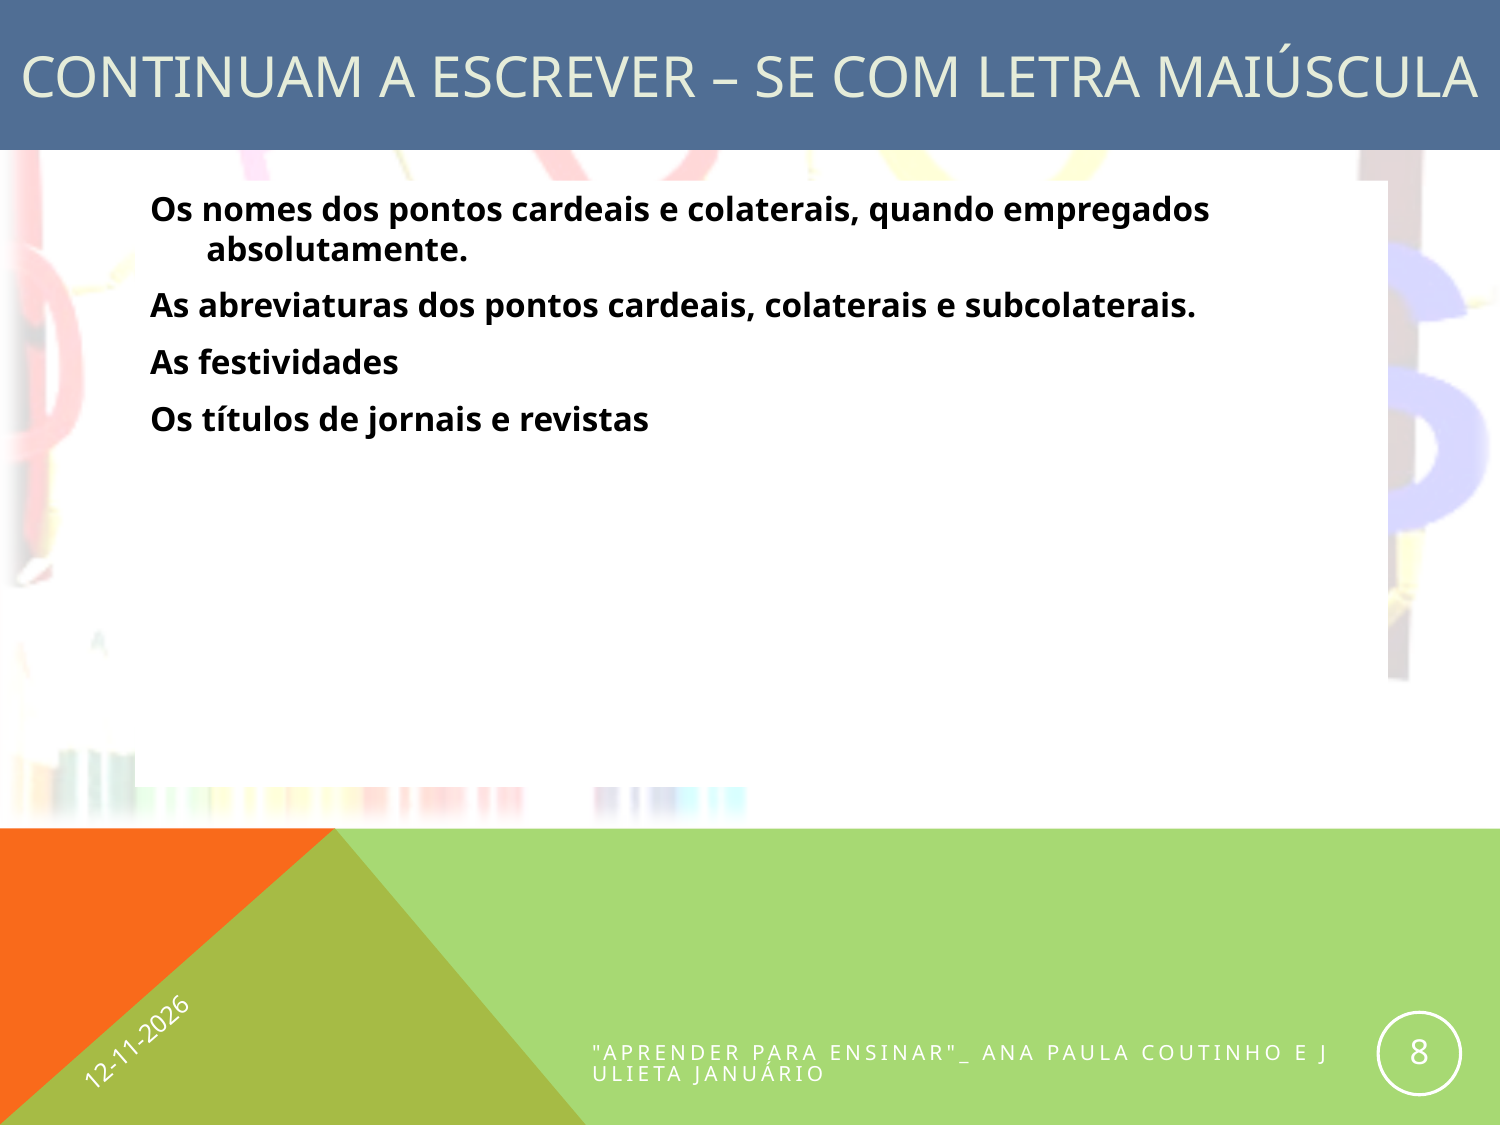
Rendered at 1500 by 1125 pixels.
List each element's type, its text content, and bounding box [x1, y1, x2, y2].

slide_number 8 [1376, 1010, 1463, 1097]
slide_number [65, 849, 357, 1109]
footer "Aprender para ensinar"_ Ana Paula Coutinho e Julieta Januário [577, 1031, 1352, 1076]
title Continuam a escrever – se com letra maiúscula [0, 0, 1500, 150]
list Os nomes dos pontos cardeais e colaterais, quando empregados absolutamente. As abreviaturas dos pontos cardeais, colaterais e subcolaterais. As festividades Os títulos de jornais e revistas [135, 180, 1388, 787]
